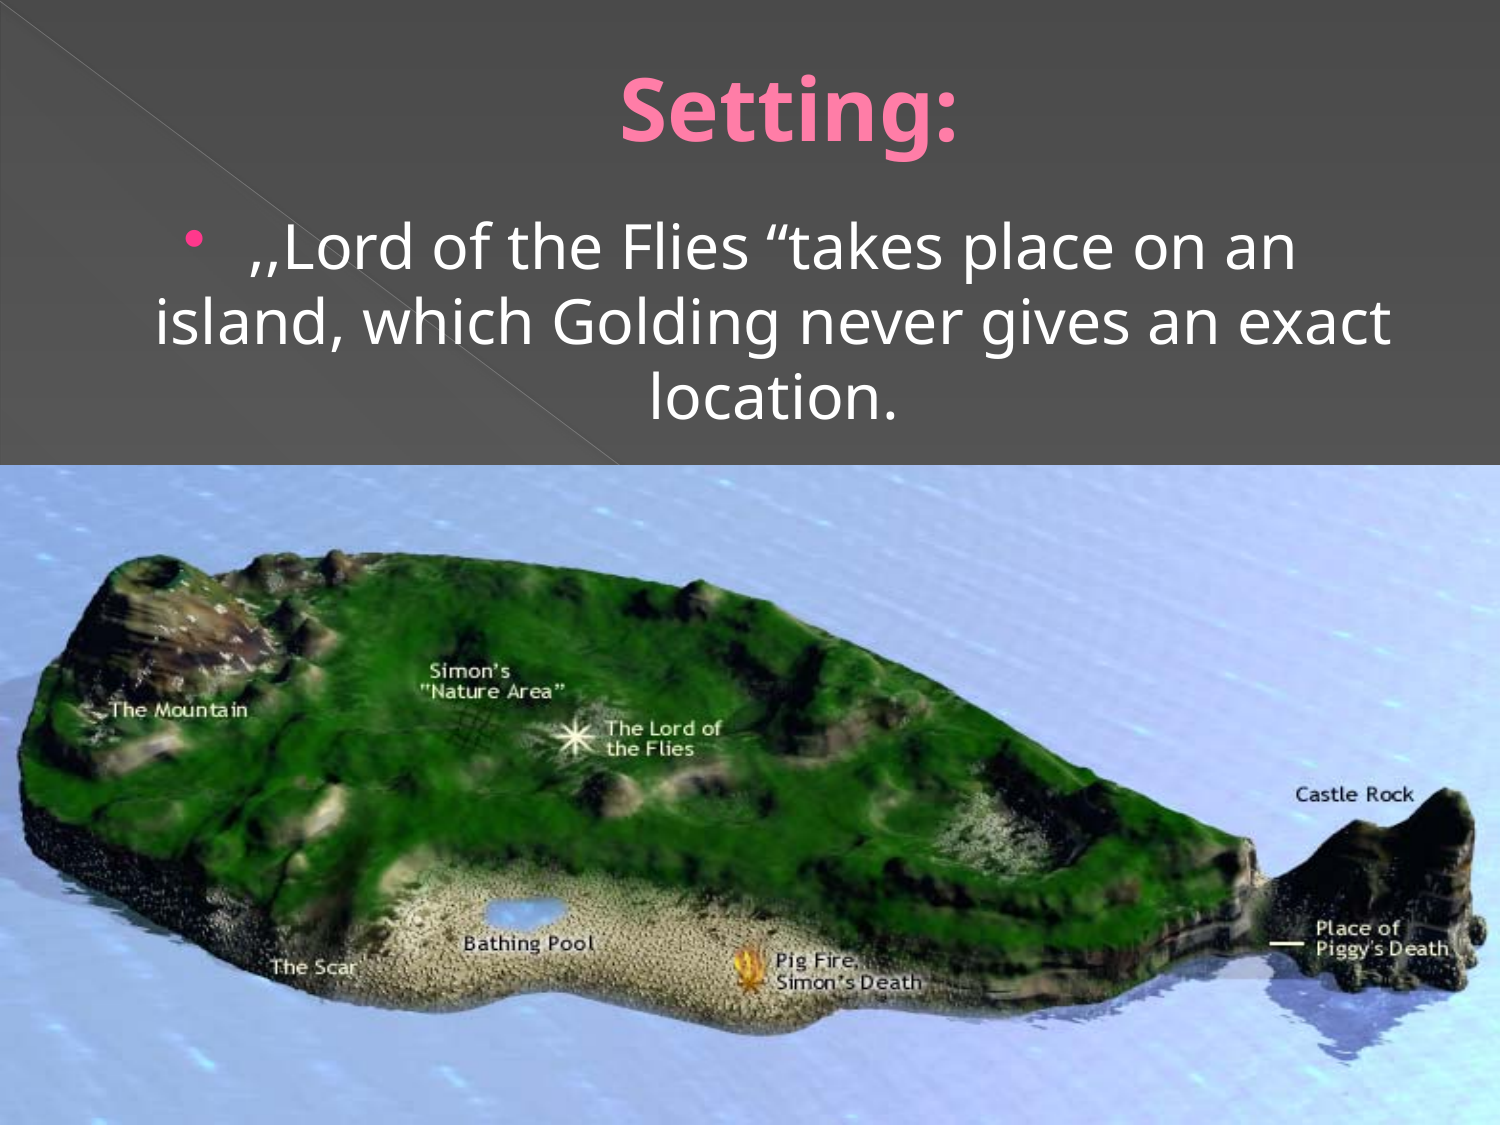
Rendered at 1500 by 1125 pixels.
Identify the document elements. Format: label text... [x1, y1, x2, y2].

list ,,Lord of the Flies “takes place on an island, which Golding never gives an exact location. [62, 200, 1413, 463]
picture [0, 464, 1500, 1125]
title Setting: [75, 43, 1425, 274]
